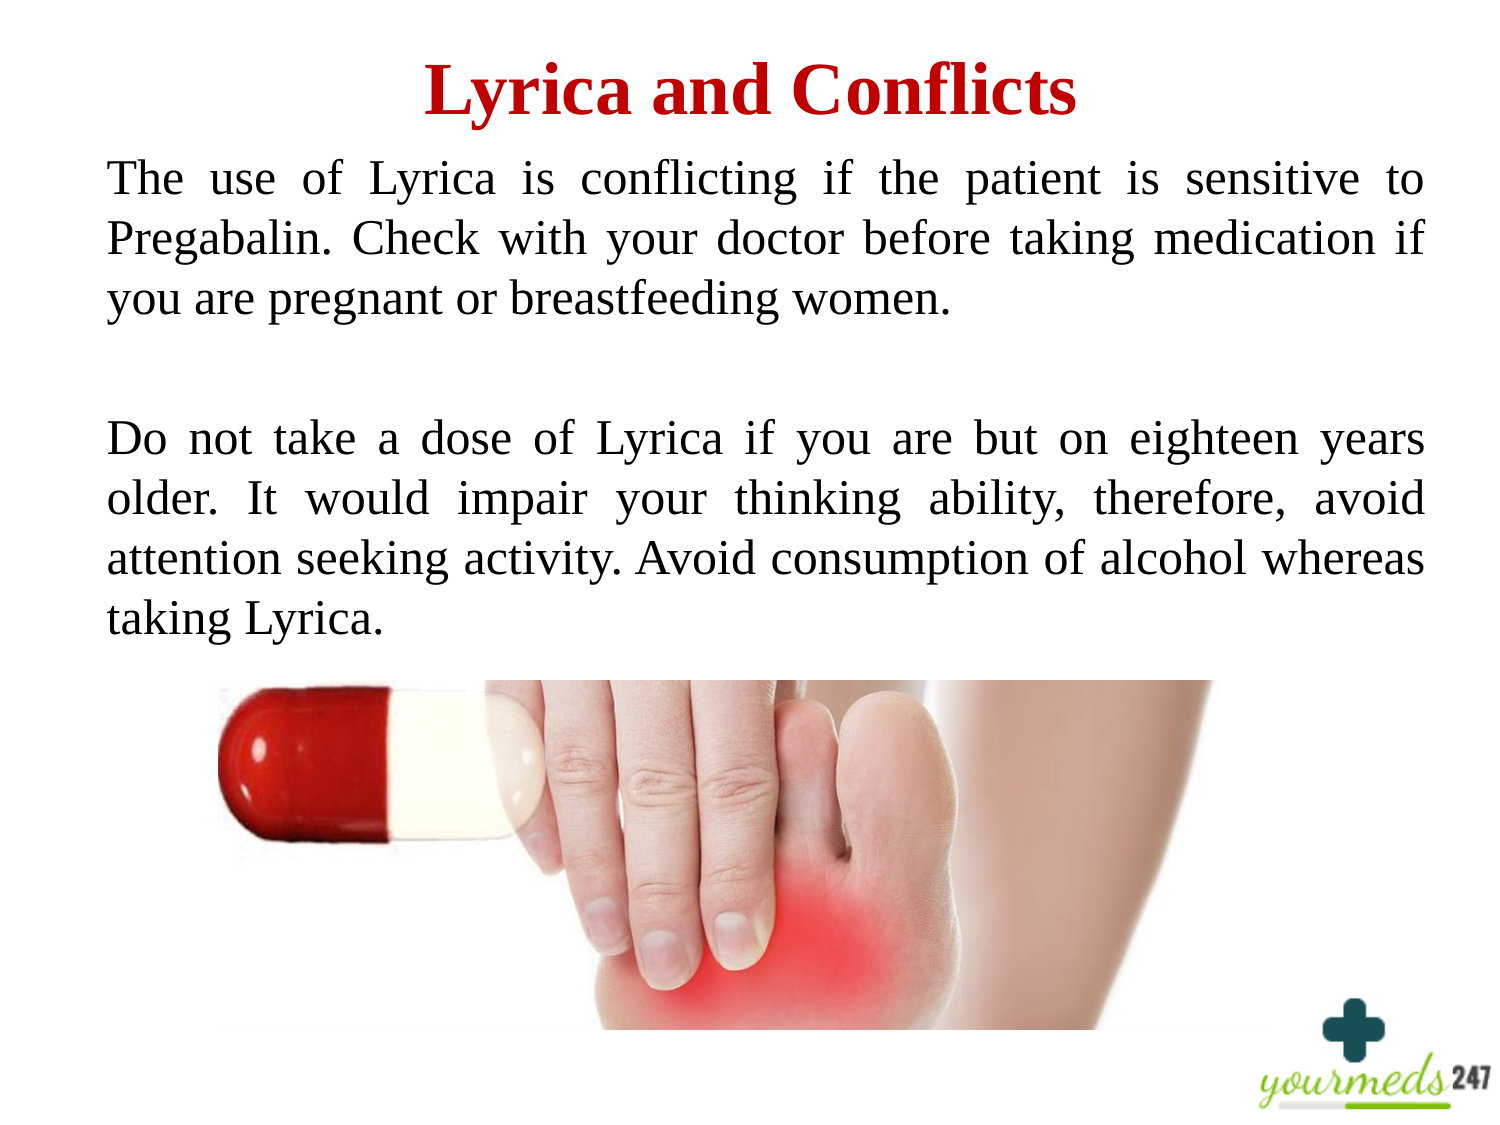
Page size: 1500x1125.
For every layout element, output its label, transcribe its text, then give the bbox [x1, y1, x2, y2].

picture [218, 680, 1500, 1125]
title Lyrica and Conflicts [76, 19, 1427, 149]
list The use of Lyrica is conflicting if the patient is sensitive to Pregabalin. Check with your doctor before taking medication if you are pregnant or breastfeeding women. Do not take a dose of Lyrica if you are but on eighteen years older. It would impair your thinking ability, therefore, avoid attention seeking activity. Avoid consumption of alcohol whereas taking Lyrica. [91, 137, 1442, 880]
